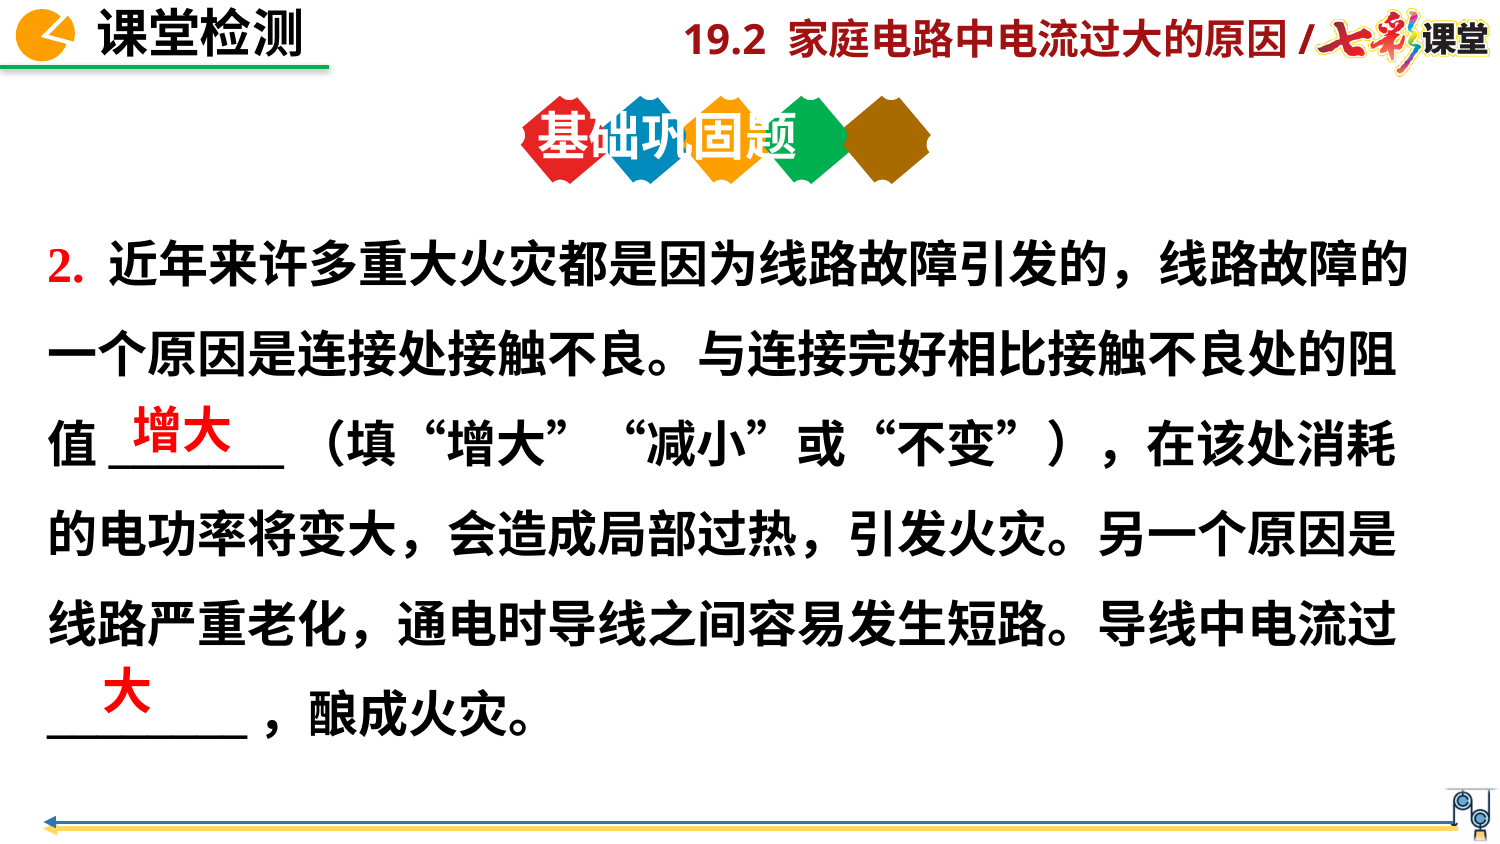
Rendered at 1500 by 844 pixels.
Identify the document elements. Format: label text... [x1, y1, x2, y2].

text_box 增大 [117, 390, 248, 466]
picture [1449, 793, 1493, 836]
text_box 基础巩固题 [522, 95, 929, 174]
text_box 大 [88, 652, 168, 727]
picture [1313, 7, 1492, 77]
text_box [527, 102, 924, 178]
text_box 2. 近年来许多重大火灾都是因为线路故障引发的，线路故障的一个原因是连接处接触不良。与连接完好相比接触不良处的阻值_______（填“增大”“减小”或“不变”），在该处消耗的电功率将变大，会造成局部过热，引发火灾。另一个原因是线路严重老化，通电时导线之间容易发生短路。导线中电流过________，酿成火灾。 [32, 194, 1447, 750]
